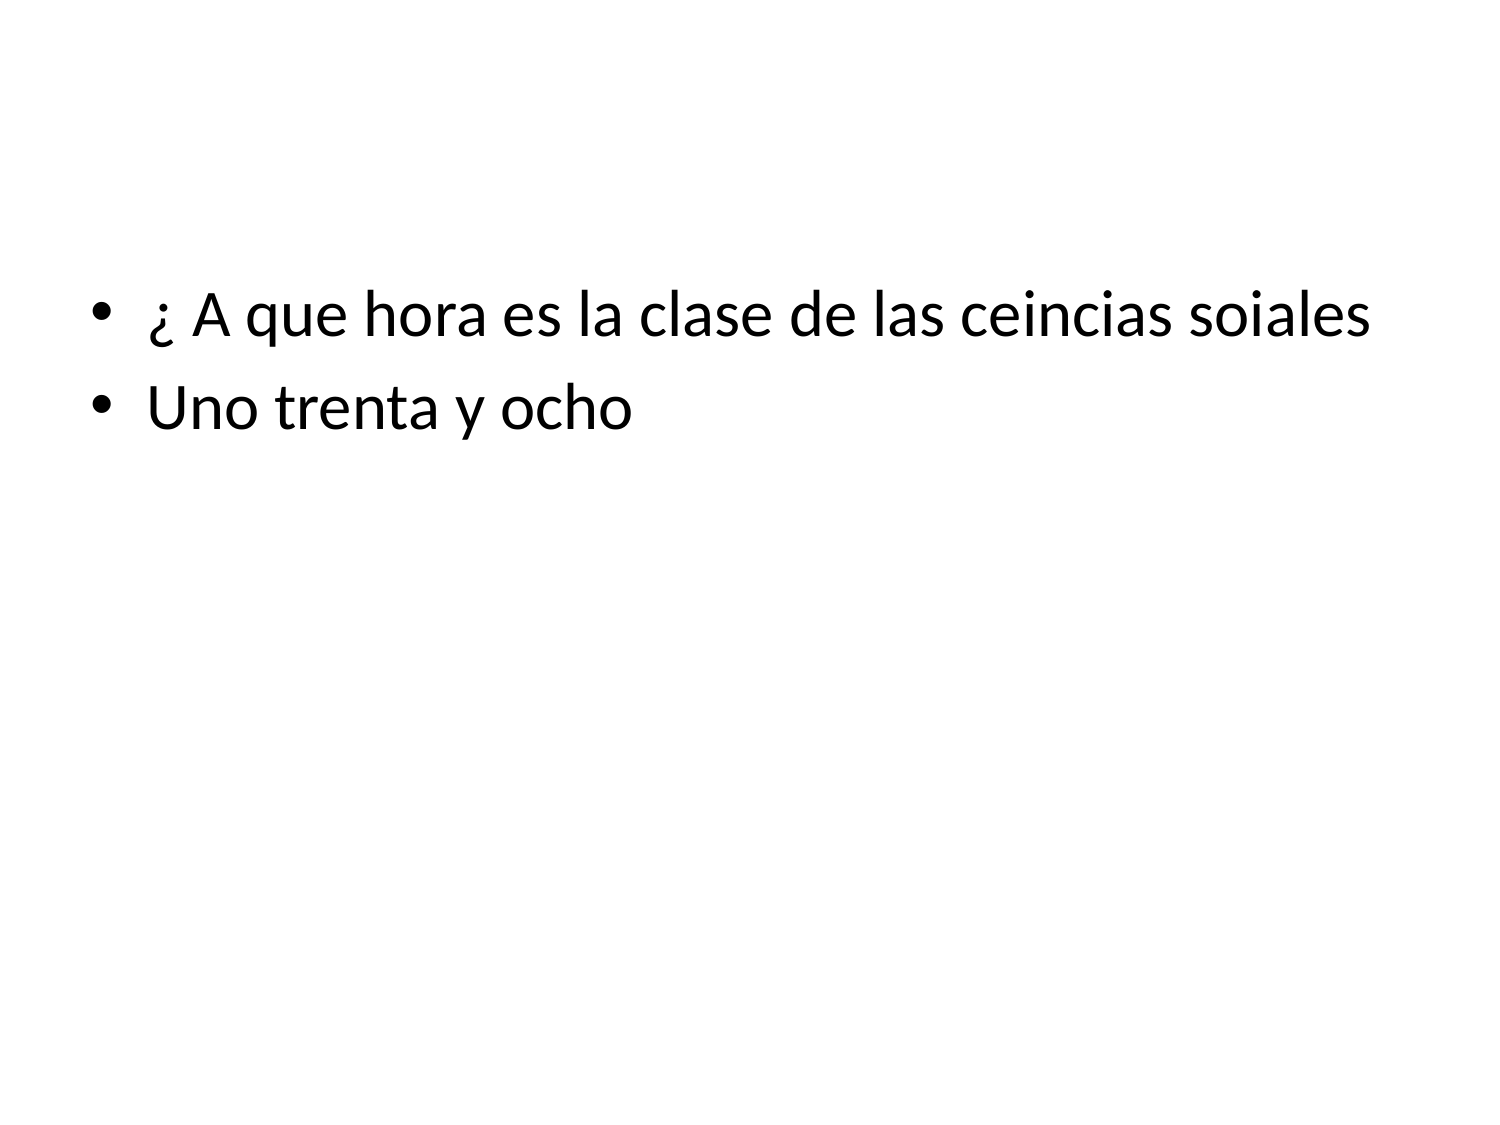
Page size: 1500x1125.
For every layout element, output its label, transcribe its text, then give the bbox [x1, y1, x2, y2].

list ¿ A que hora es la clase de las ceincias soiales Uno trenta y ocho [75, 262, 1425, 1005]
